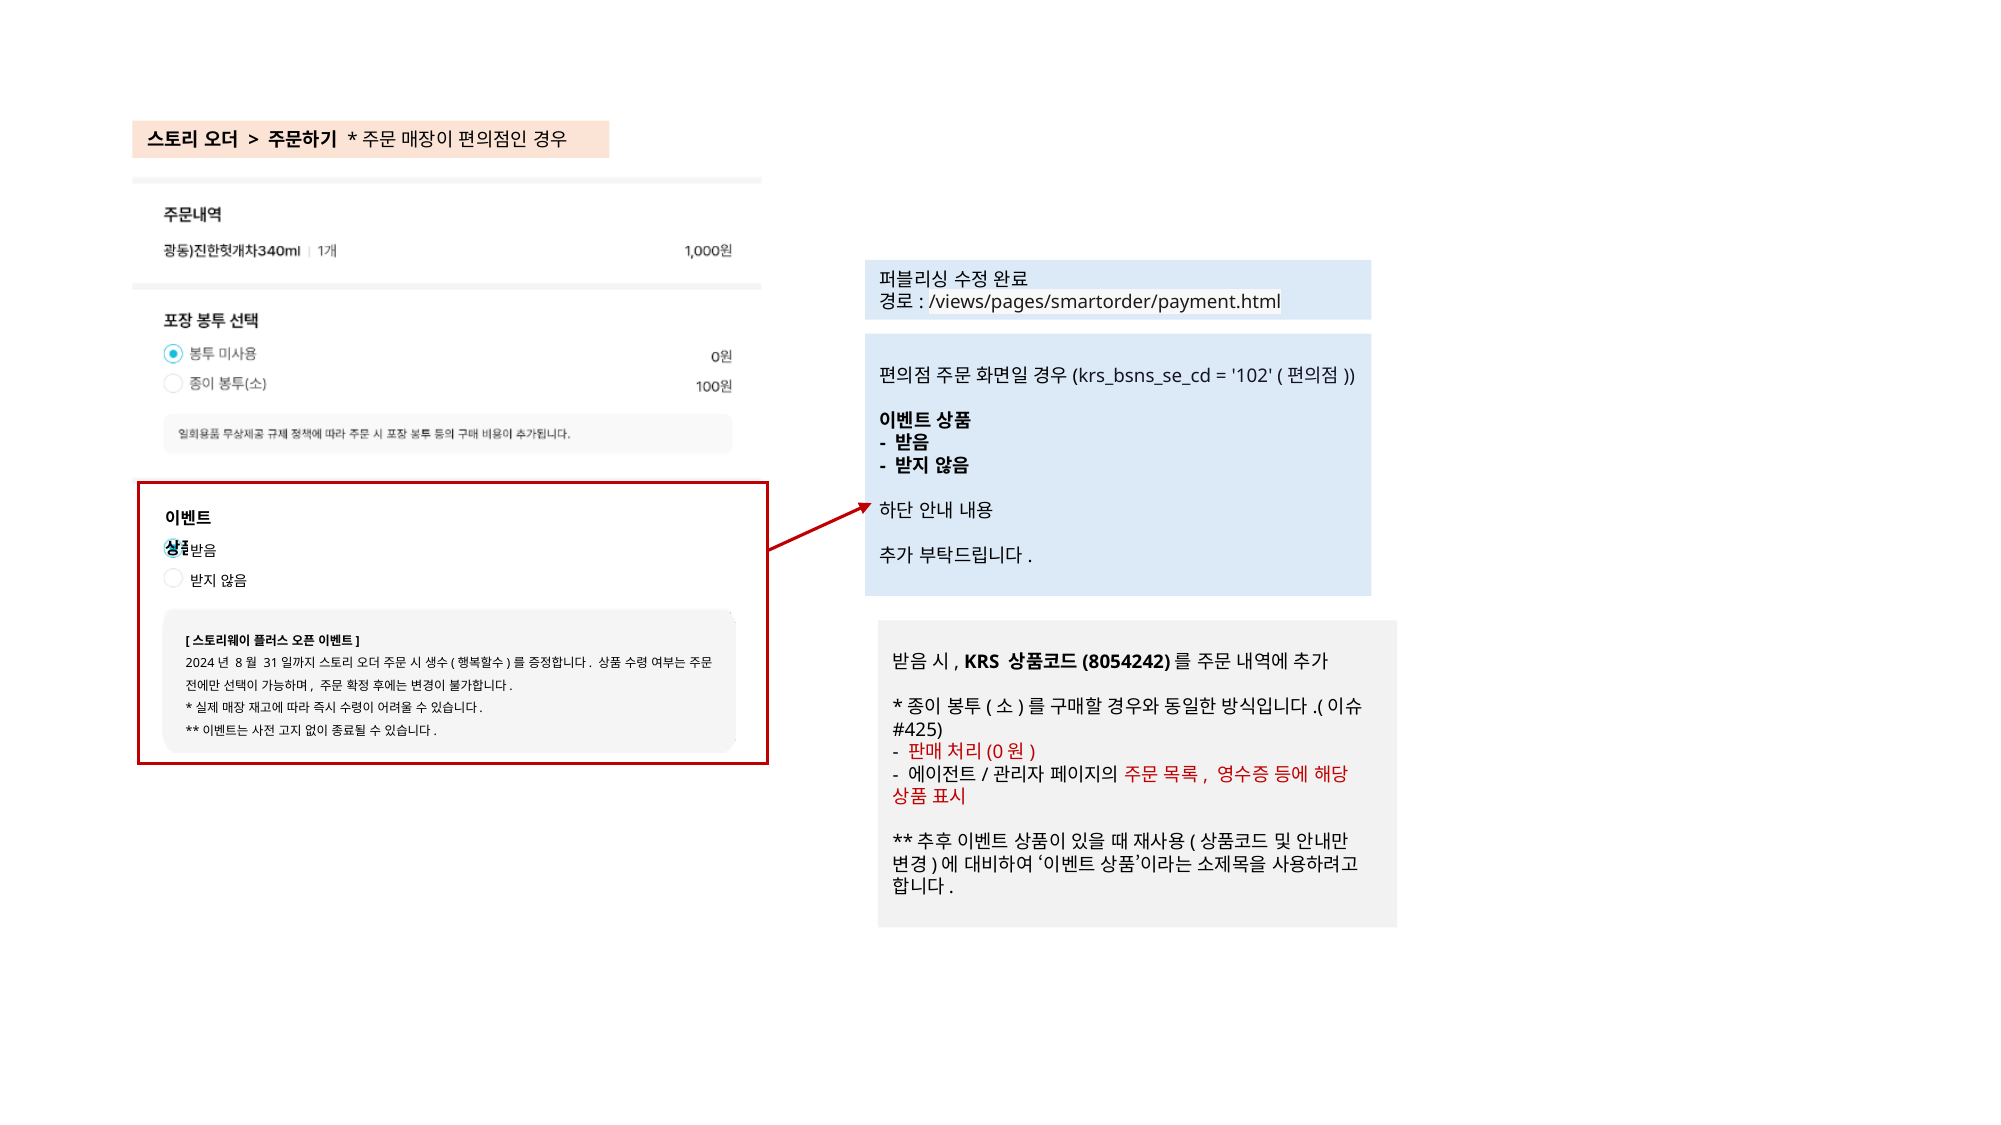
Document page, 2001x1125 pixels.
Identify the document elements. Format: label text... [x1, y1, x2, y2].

text_box 스토리 오더 > 주문하기 *주문 매장이 편의점인 경우 [132, 120, 610, 158]
text_box 받음 시, KRS 상품코드(8054242)를 주문 내역에 추가 *종이 봉투(소)를 구매할 경우와 동일한 방식입니다.(이슈 #425) - 판매 처리(0원) - 에이전트/관리자 페이지의 주문 목록, 영수증 등에 해당 상품 표시 **추후 이벤트 상품이 있을 때 재사용(상품코드 및 안내만 변경)에 대비하여 ‘이벤트 상품’이라는 소제목을 사용하려고 합니다. [877, 620, 1398, 928]
text_box 퍼블리싱 수정 완료 경로: /views/pages/smartorder/payment.html [865, 259, 1372, 320]
text_box [137, 481, 769, 765]
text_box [767, 502, 873, 552]
text_box 편의점 주문 화면일 경우(krs_bsns_se_cd = '102' (편의점)) 이벤트 상품 - 받음 - 받지 않음 하단 안내 내용 추가 부탁드립니다. [865, 333, 1372, 596]
picture [131, 165, 762, 754]
